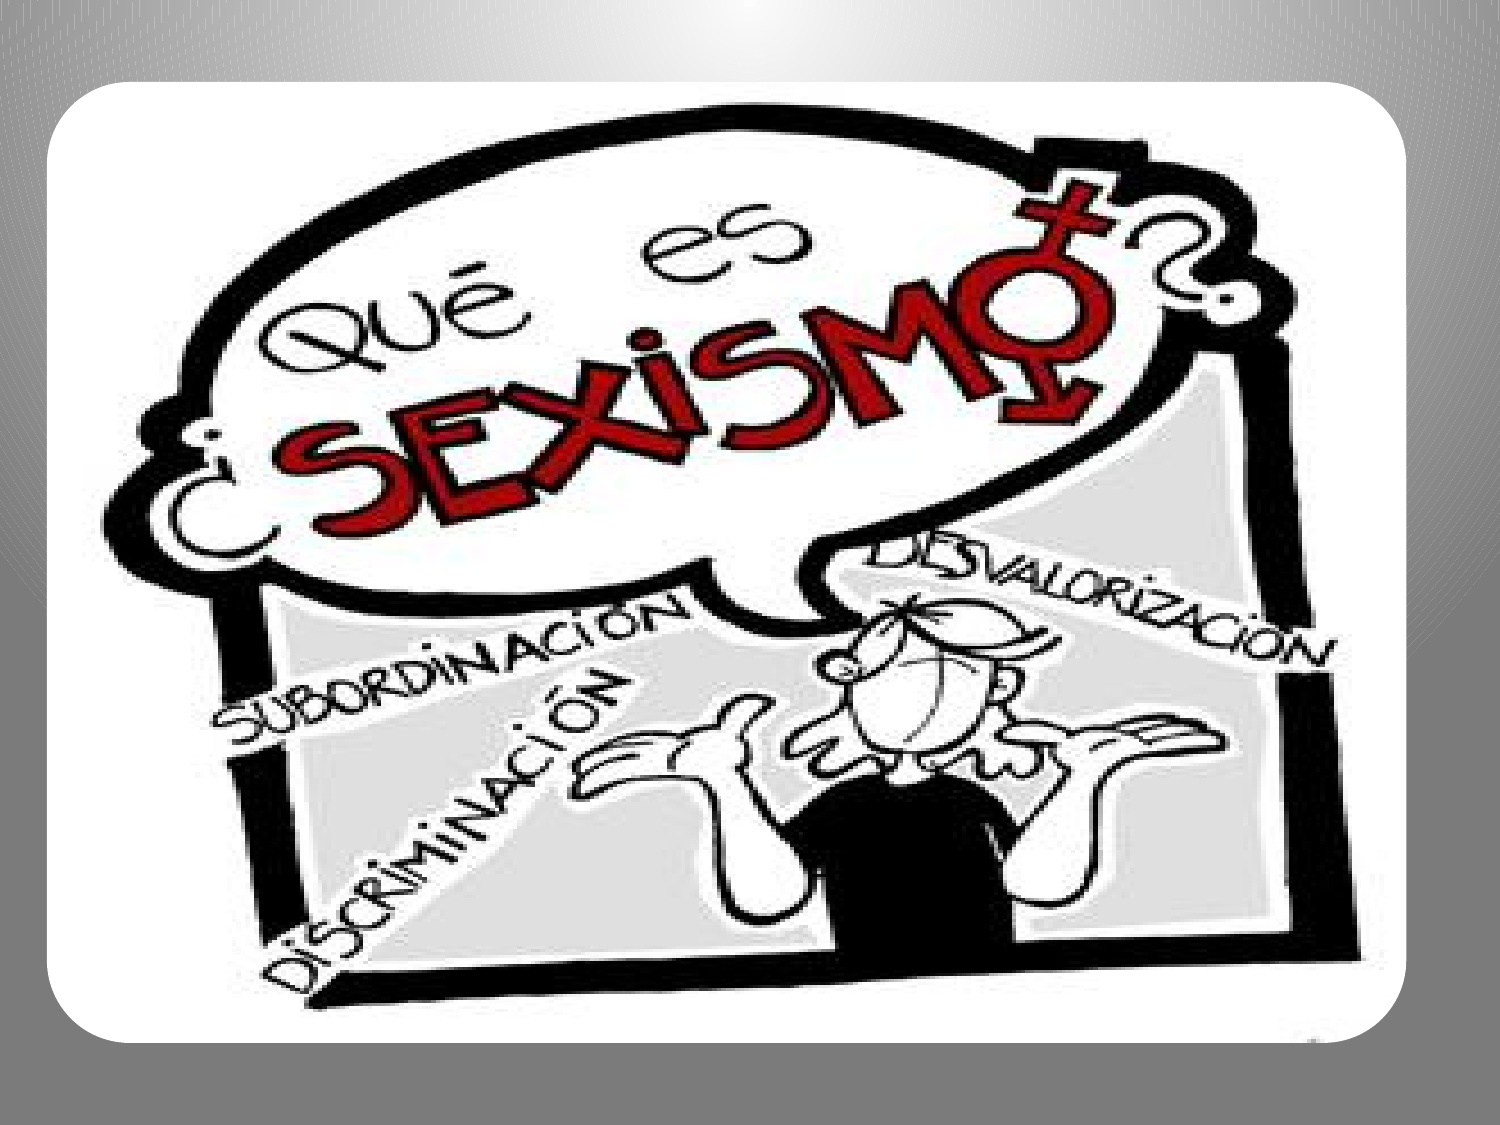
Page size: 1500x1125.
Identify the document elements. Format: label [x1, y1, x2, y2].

picture [46, 81, 1407, 1044]
